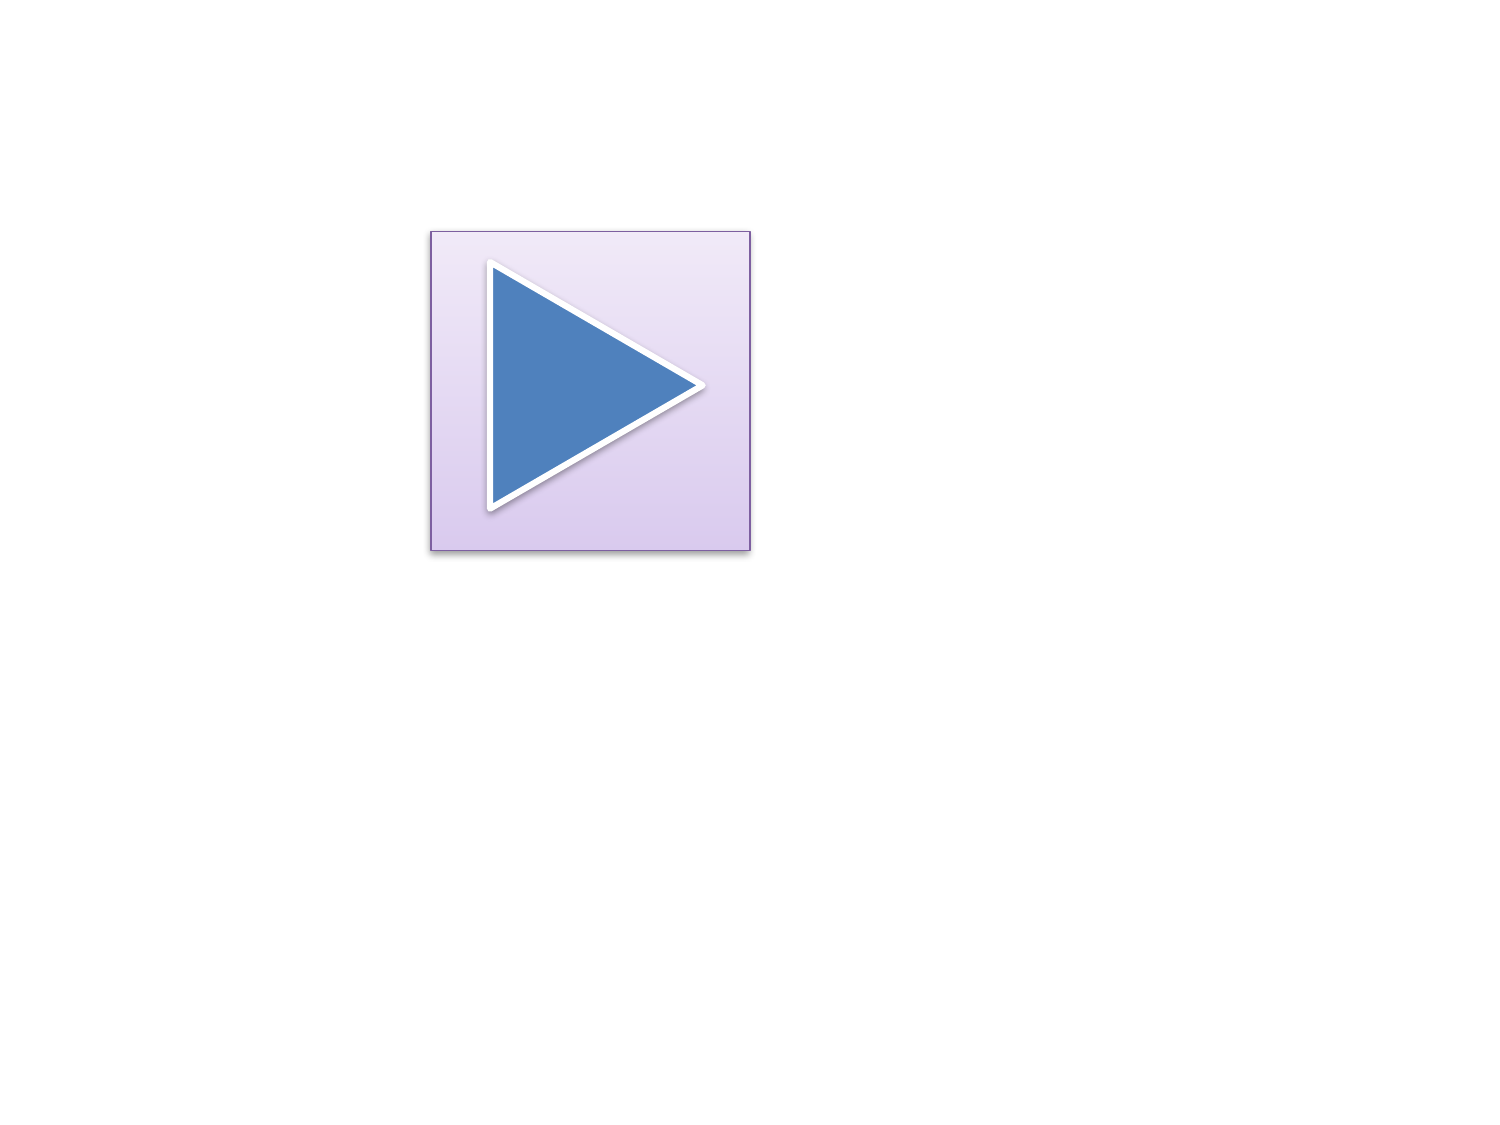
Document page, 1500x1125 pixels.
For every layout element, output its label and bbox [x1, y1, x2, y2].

text_box [486, 259, 706, 512]
text_box [430, 231, 751, 551]
